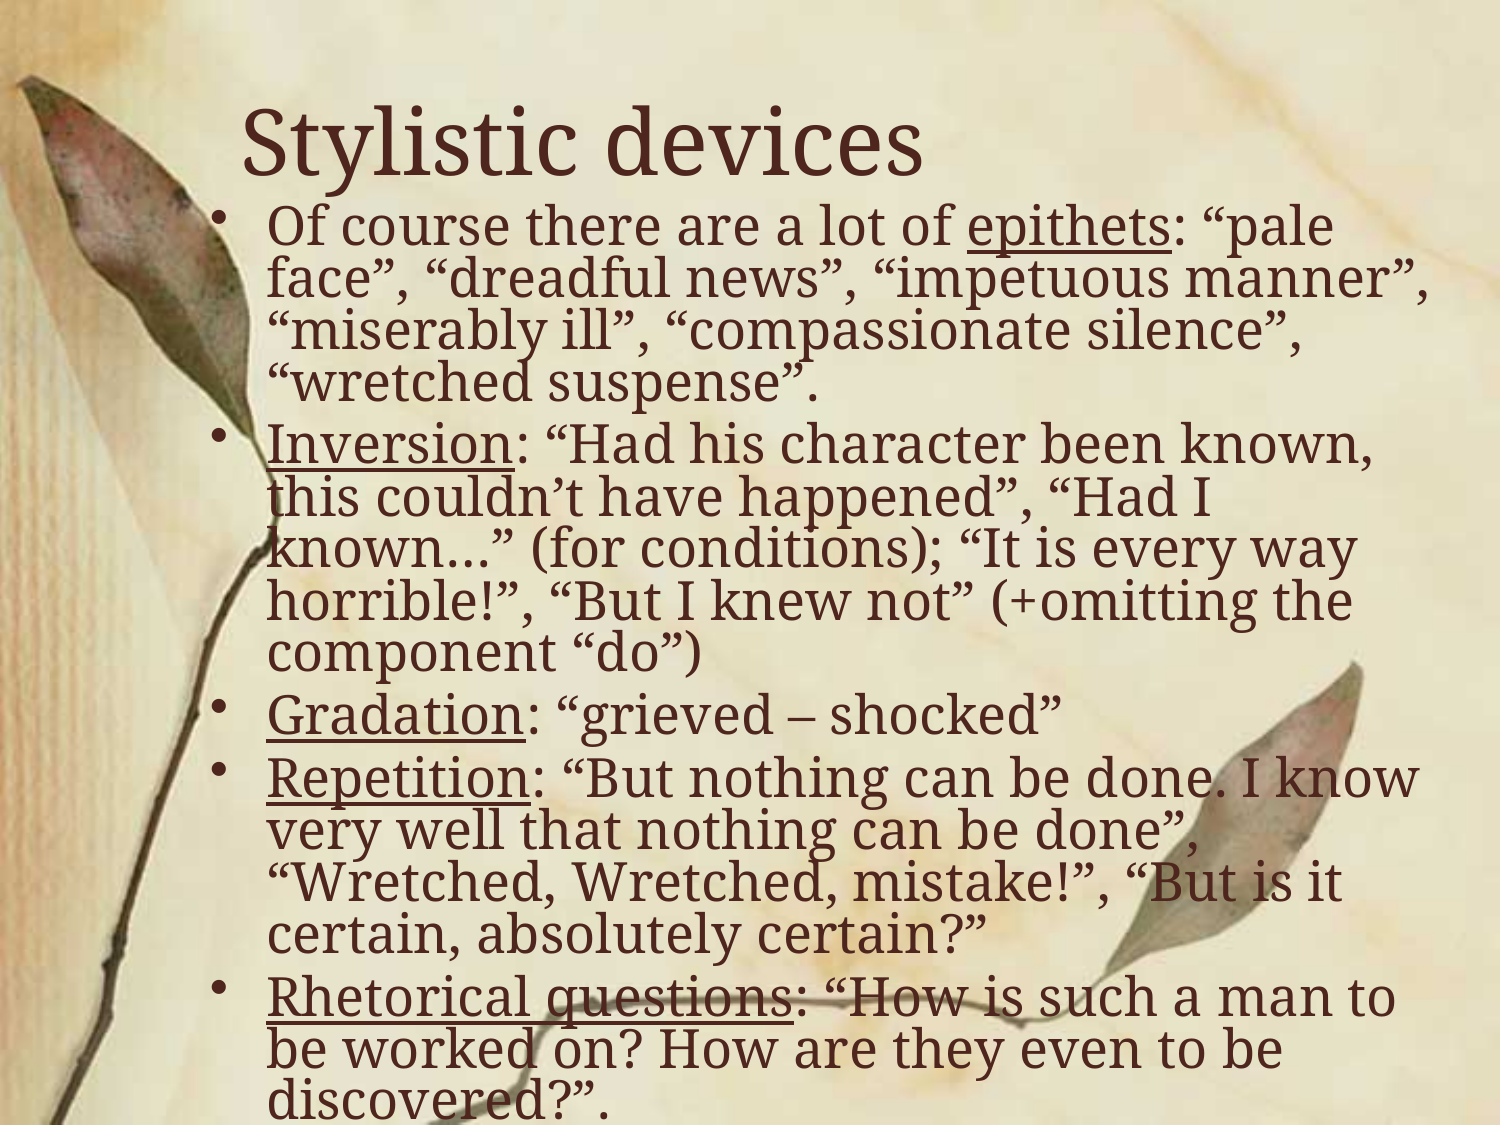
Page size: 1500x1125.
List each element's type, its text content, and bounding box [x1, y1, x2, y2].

list Of course there are a lot of epithets: “pale face”, “dreadful news”, “impetuous manner”, “miserably ill”, “compassionate silence”, “wretched suspense”. Inversion: “Had his character been known, this couldn’t have happened”, “Had I known…” (for conditions); “It is every way horrible!”, “But I knew not” (+omitting the component “do”) Gradation: “grieved – shocked” Repetition: “But nothing can be done. I know very well that nothing can be done”, “Wretched, Wretched, mistake!”, “But is it certain, absolutely certain?” Rhetorical questions: “How is such a man to be worked on? How are they even to be discovered?”. [194, 196, 1448, 1095]
picture [0, 0, 1500, 1125]
title Stylistic devices [224, 44, 1426, 196]
